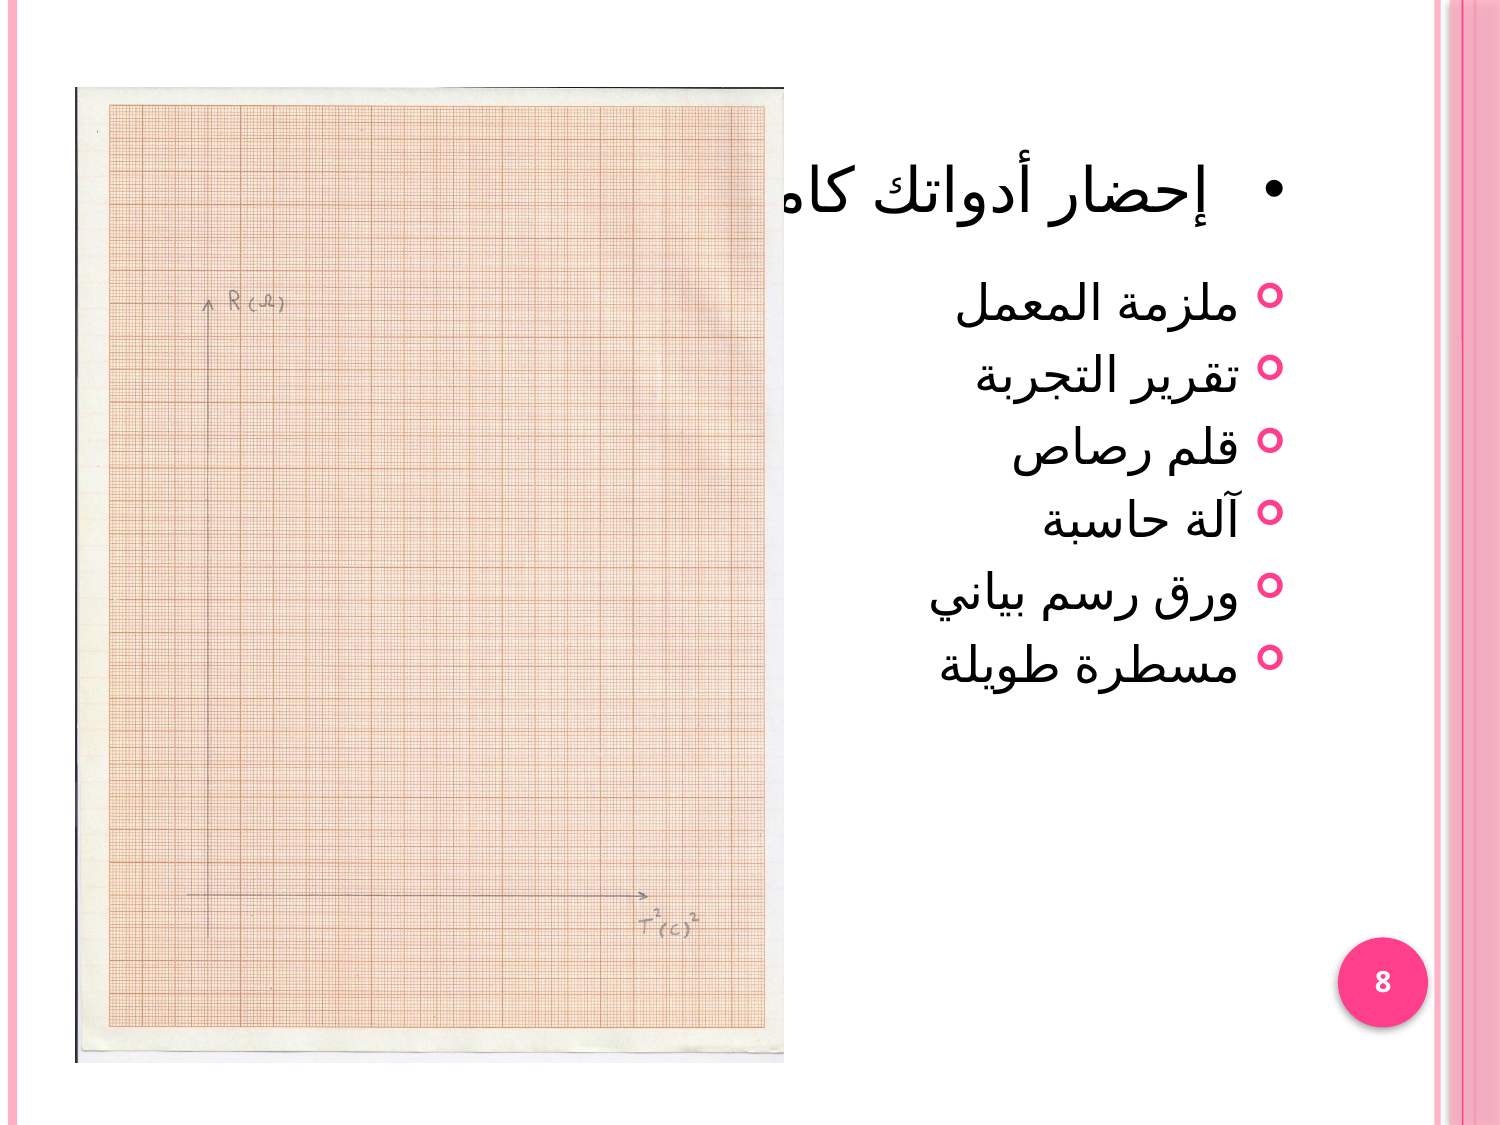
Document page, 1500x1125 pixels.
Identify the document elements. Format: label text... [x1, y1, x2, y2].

slide_number 8 [1333, 940, 1434, 1027]
list ملزمة المعمل تقرير التجربة قلم رصاص آلة حاسبة ورق رسم بياني مسطرة طويلة [790, 262, 1301, 1013]
title إحضار أدواتك كاملة [75, 45, 1300, 233]
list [74, 86, 785, 1063]
